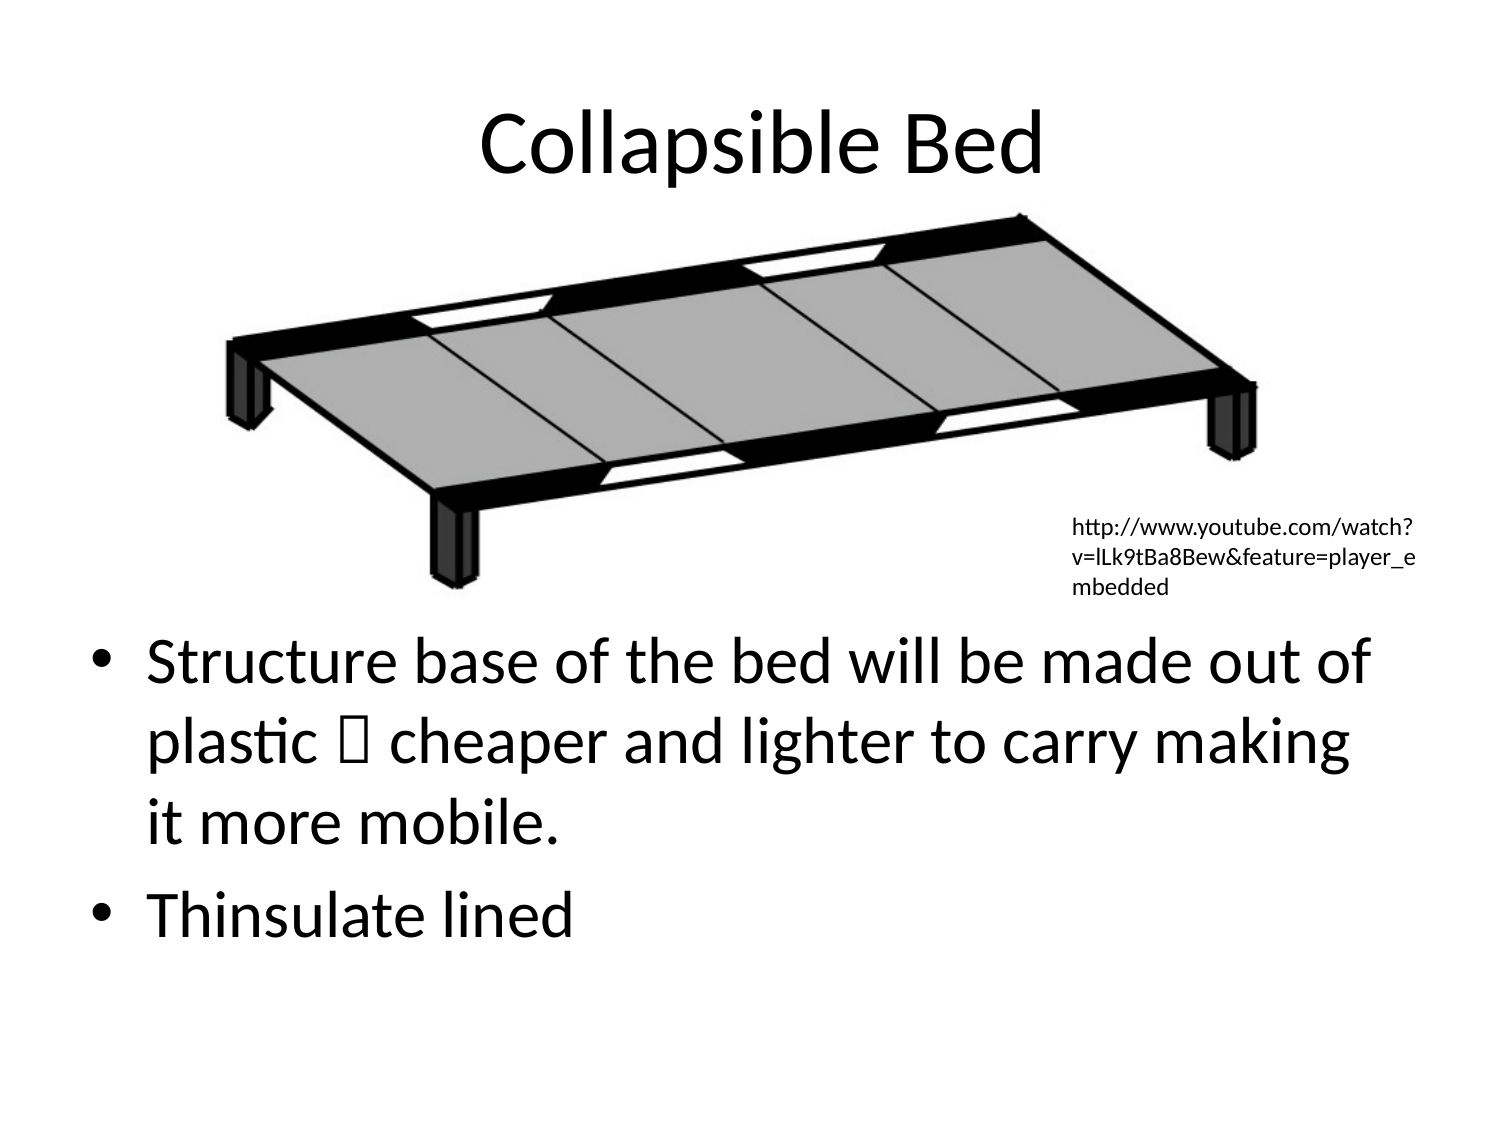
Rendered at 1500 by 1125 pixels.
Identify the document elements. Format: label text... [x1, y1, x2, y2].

text_box http://www.youtube.com/watch?v=lLk9tBa8Bew&feature=player_embedded [1287, 503, 1433, 608]
picture [194, 184, 1283, 610]
text_box Collapsible Bed [88, 42, 1439, 231]
list Structure base of the bed will be made out of plastic  cheaper and lighter to carry making it more mobile. Thinsulate lined [75, 609, 1412, 1005]
